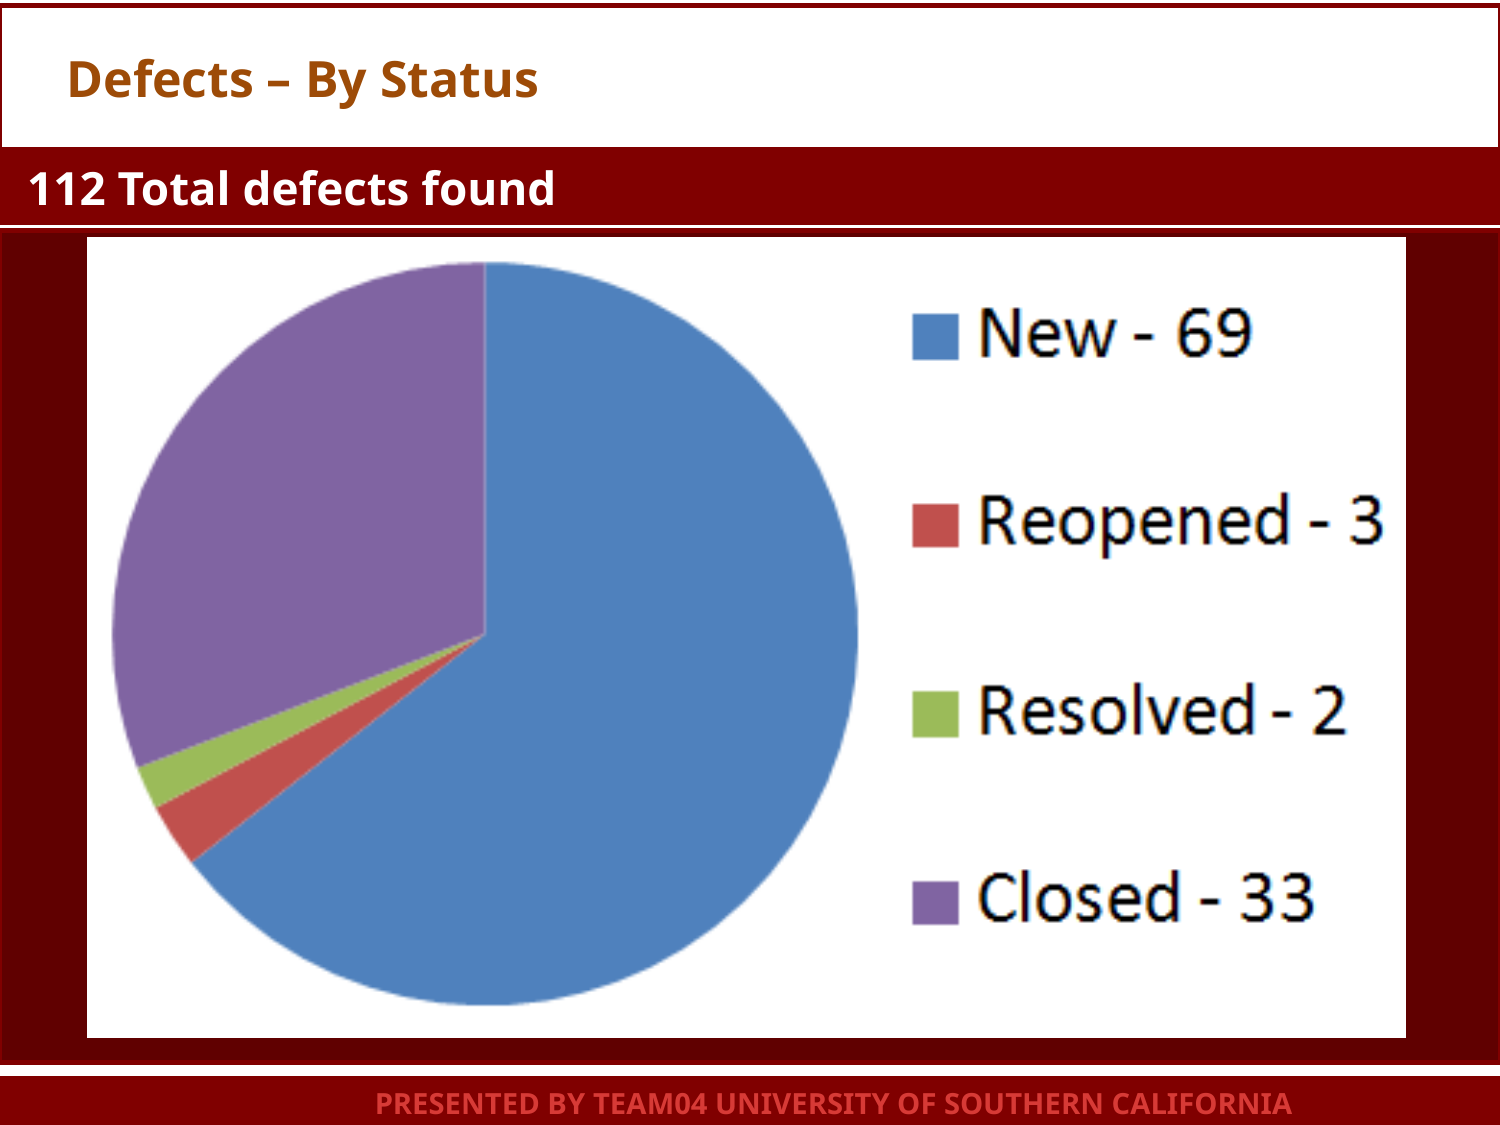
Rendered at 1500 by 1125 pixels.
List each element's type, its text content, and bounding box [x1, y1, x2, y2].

text_box [0, 228, 1500, 1065]
text_box Defects – By Status [0, 3, 1500, 151]
picture [87, 237, 1406, 1038]
text_box [27, 230, 1500, 1014]
text_box PRESENTED BY TEAM04 UNIVERSITY OF SOUTHERN CALIFORNIA [0, 1076, 1500, 1125]
list 112 Total defects found [0, 151, 1500, 225]
